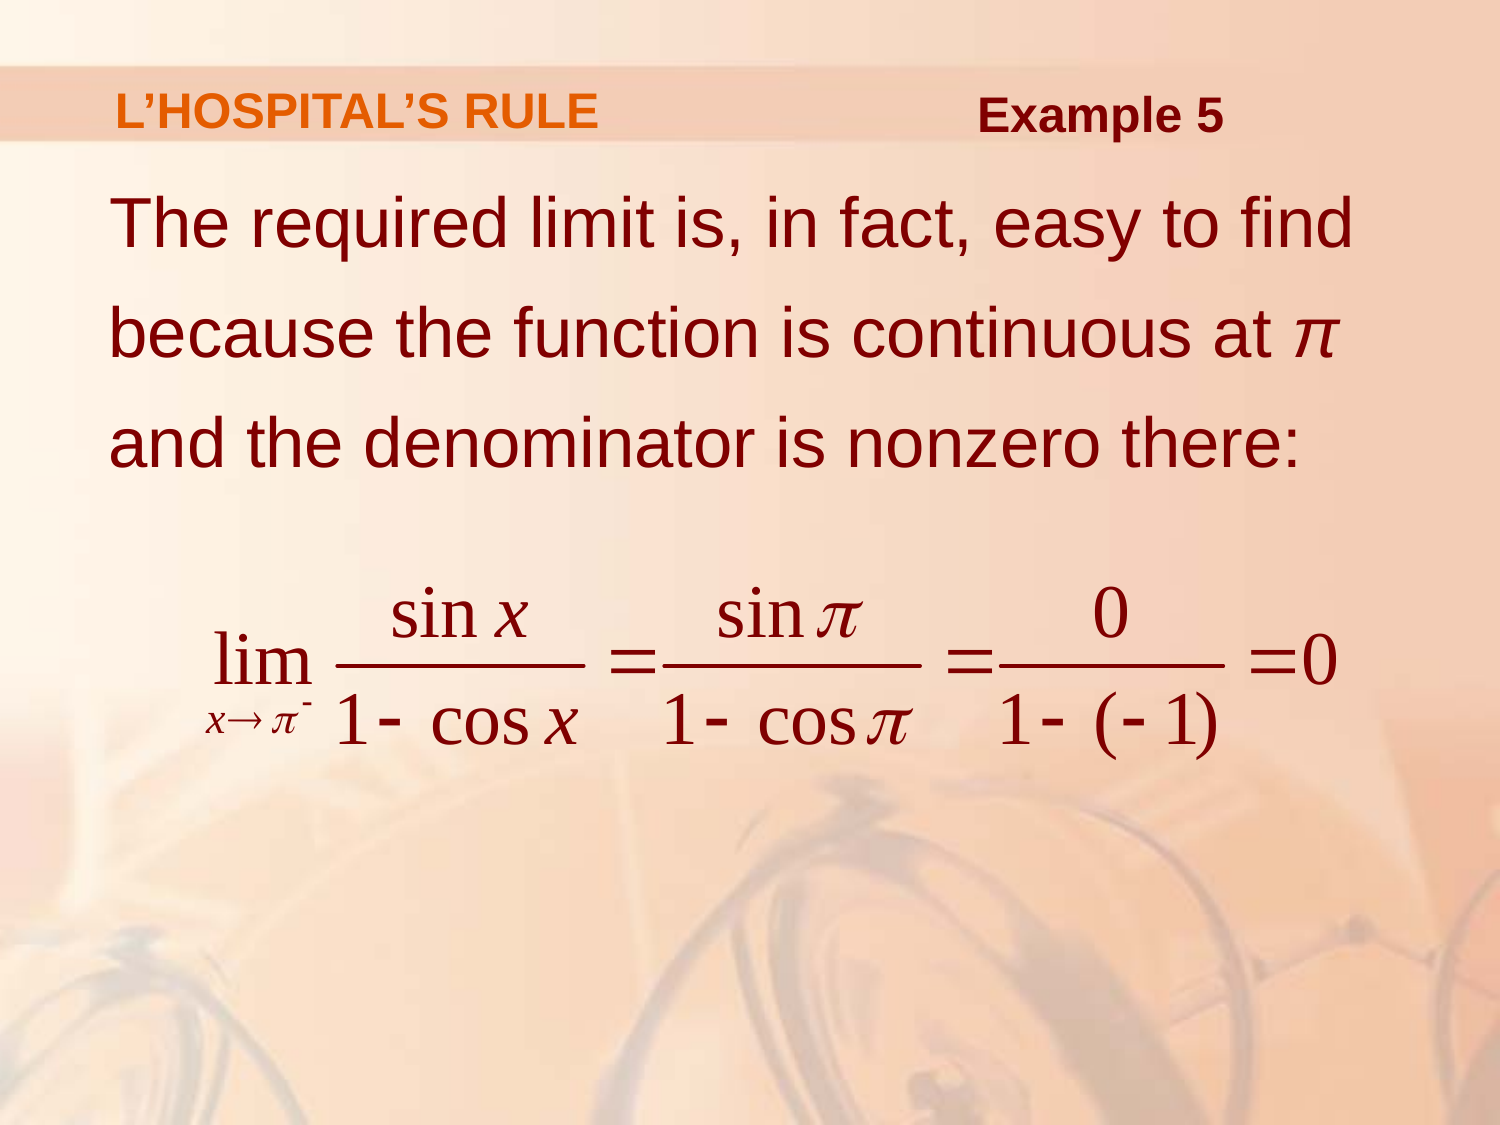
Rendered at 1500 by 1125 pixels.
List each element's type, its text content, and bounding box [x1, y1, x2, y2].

title L’HOSPITAL’S RULE [99, 60, 976, 142]
text_box Example 5 [962, 74, 1425, 150]
picture [0, 0, 1500, 1125]
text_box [191, 564, 1355, 774]
list The required limit is, in fact, easy to find because the function is continuous at π and the denominator is nonzero there: [93, 142, 1500, 1107]
